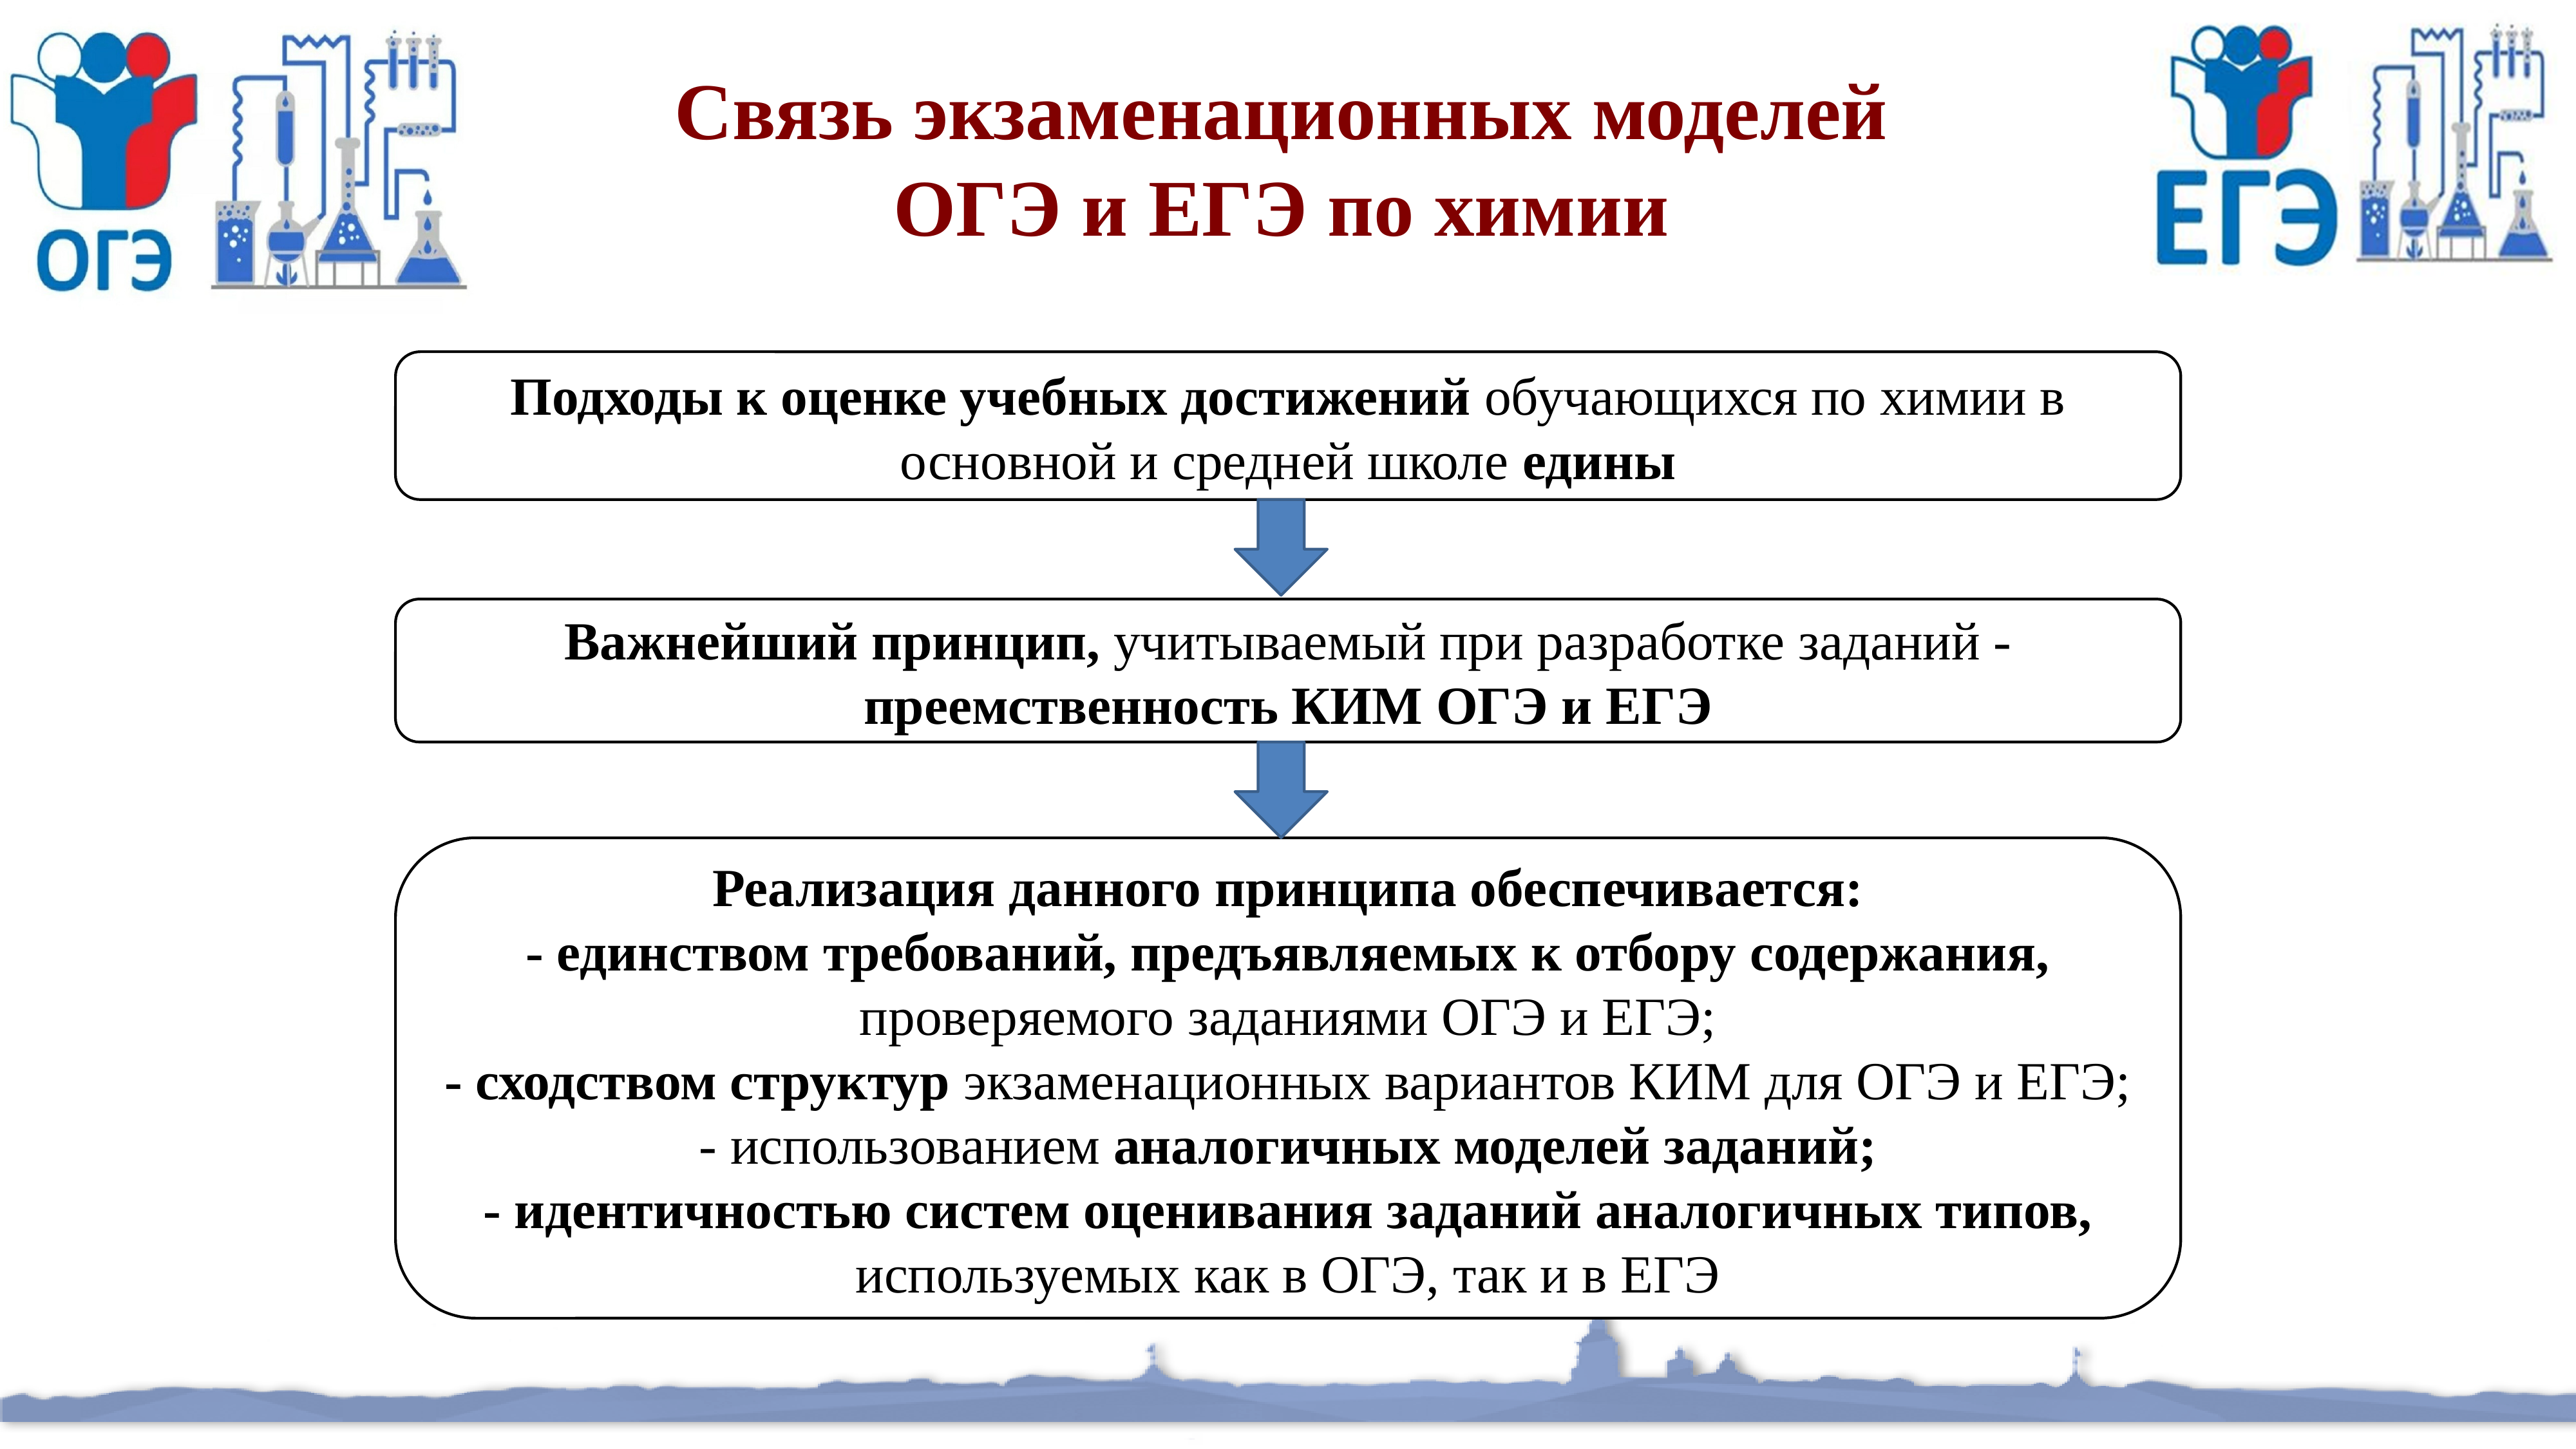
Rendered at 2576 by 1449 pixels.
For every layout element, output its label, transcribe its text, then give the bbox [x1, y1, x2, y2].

picture [2128, 0, 2576, 288]
text_box [1233, 741, 1329, 839]
text_box Важнейший принцип, учитываемый при разработке заданий - преемственность КИМ ОГЭ и ЕГЭ [393, 598, 2183, 744]
text_box Реализация данного принципа обеспечивается: - единством требований, предъявляемых к отбору содержания, проверяемого заданиями ОГЭ и ЕГЭ; - сходством структур экзаменационных вариантов КИМ для ОГЭ и ЕГЭ; - использованием аналогичных моделей заданий; - идентичностью систем оценивания заданий аналогичных типов, используемых как в ОГЭ, так и в ЕГЭ [394, 836, 2183, 1257]
text_box Связь экзаменационных моделей ОГЭ и ЕГЭ по химии [509, 53, 2054, 257]
picture [0, 1259, 2576, 1440]
picture [0, 0, 475, 314]
text_box Подходы к оценке учебных достижений обучающихся по химии в основной и средней школе едины [393, 350, 2183, 501]
text_box [1233, 498, 1329, 597]
